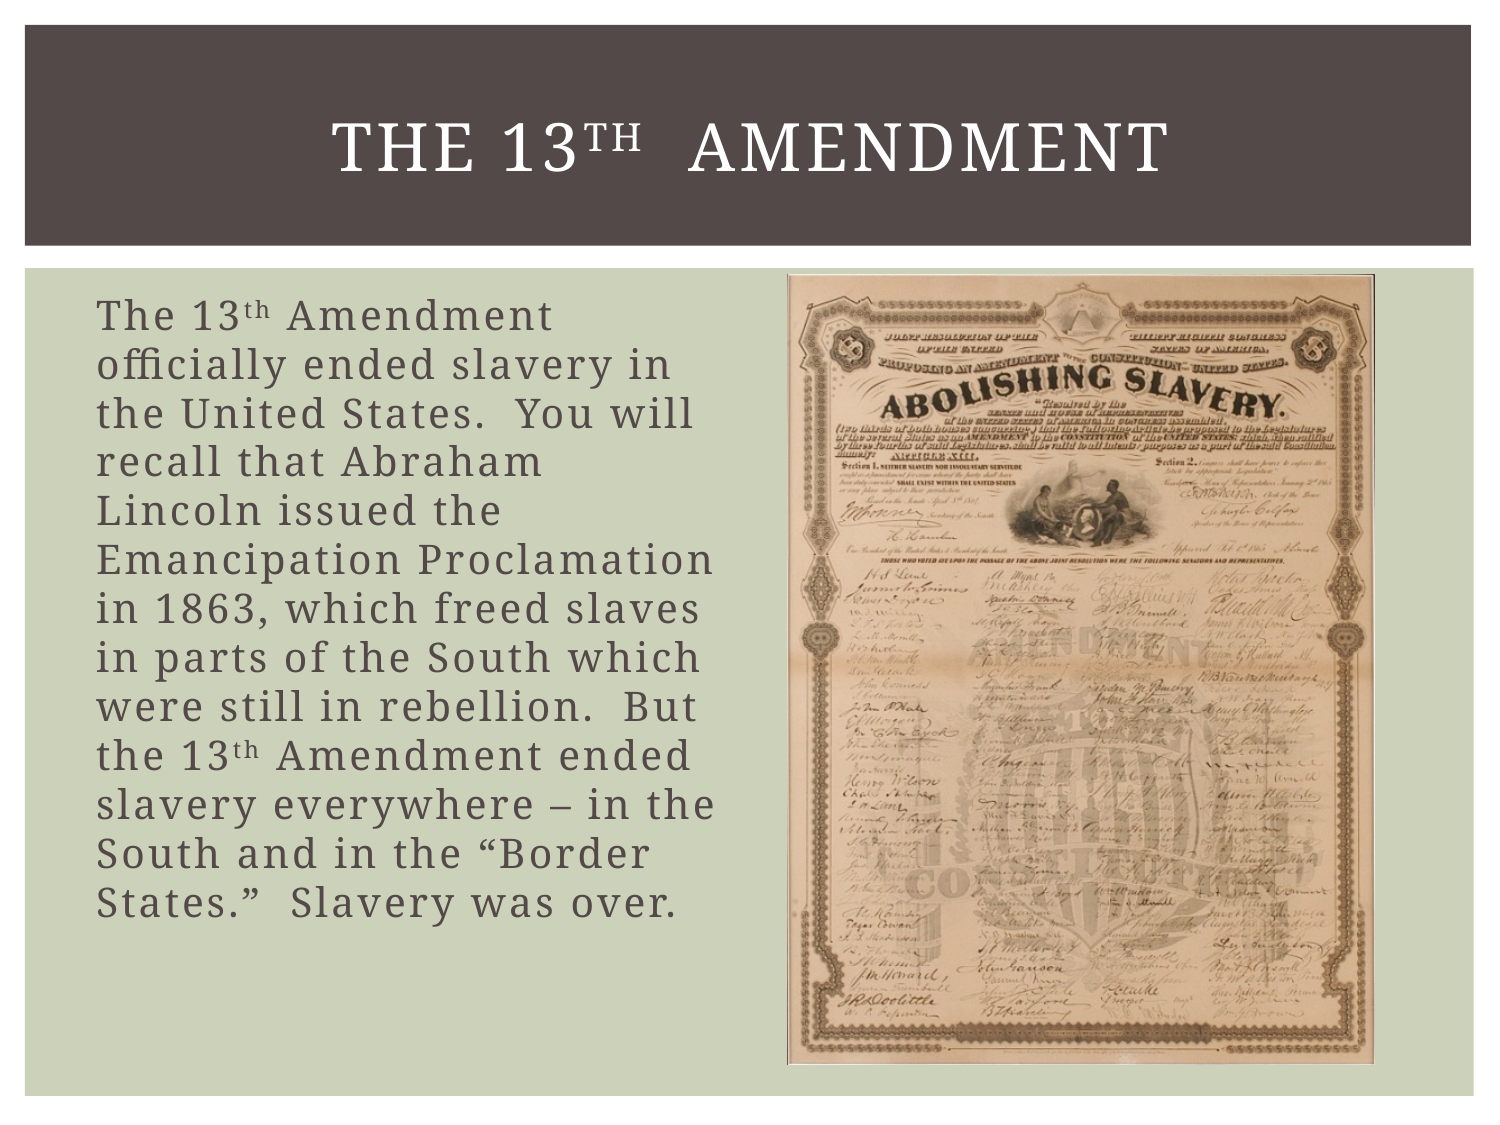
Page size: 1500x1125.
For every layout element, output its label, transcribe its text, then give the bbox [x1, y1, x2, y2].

title The 13th amendment [62, 58, 1438, 232]
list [787, 274, 1376, 1066]
list The 13th Amendment officially ended slavery in the United States. You will recall that Abraham Lincoln issued the Emancipation Proclamation in 1863, which freed slaves in parts of the South which were still in rebellion. But the 13th Amendment ended slavery everywhere – in the South and in the “Border States.” Slavery was over. [75, 281, 738, 1005]
